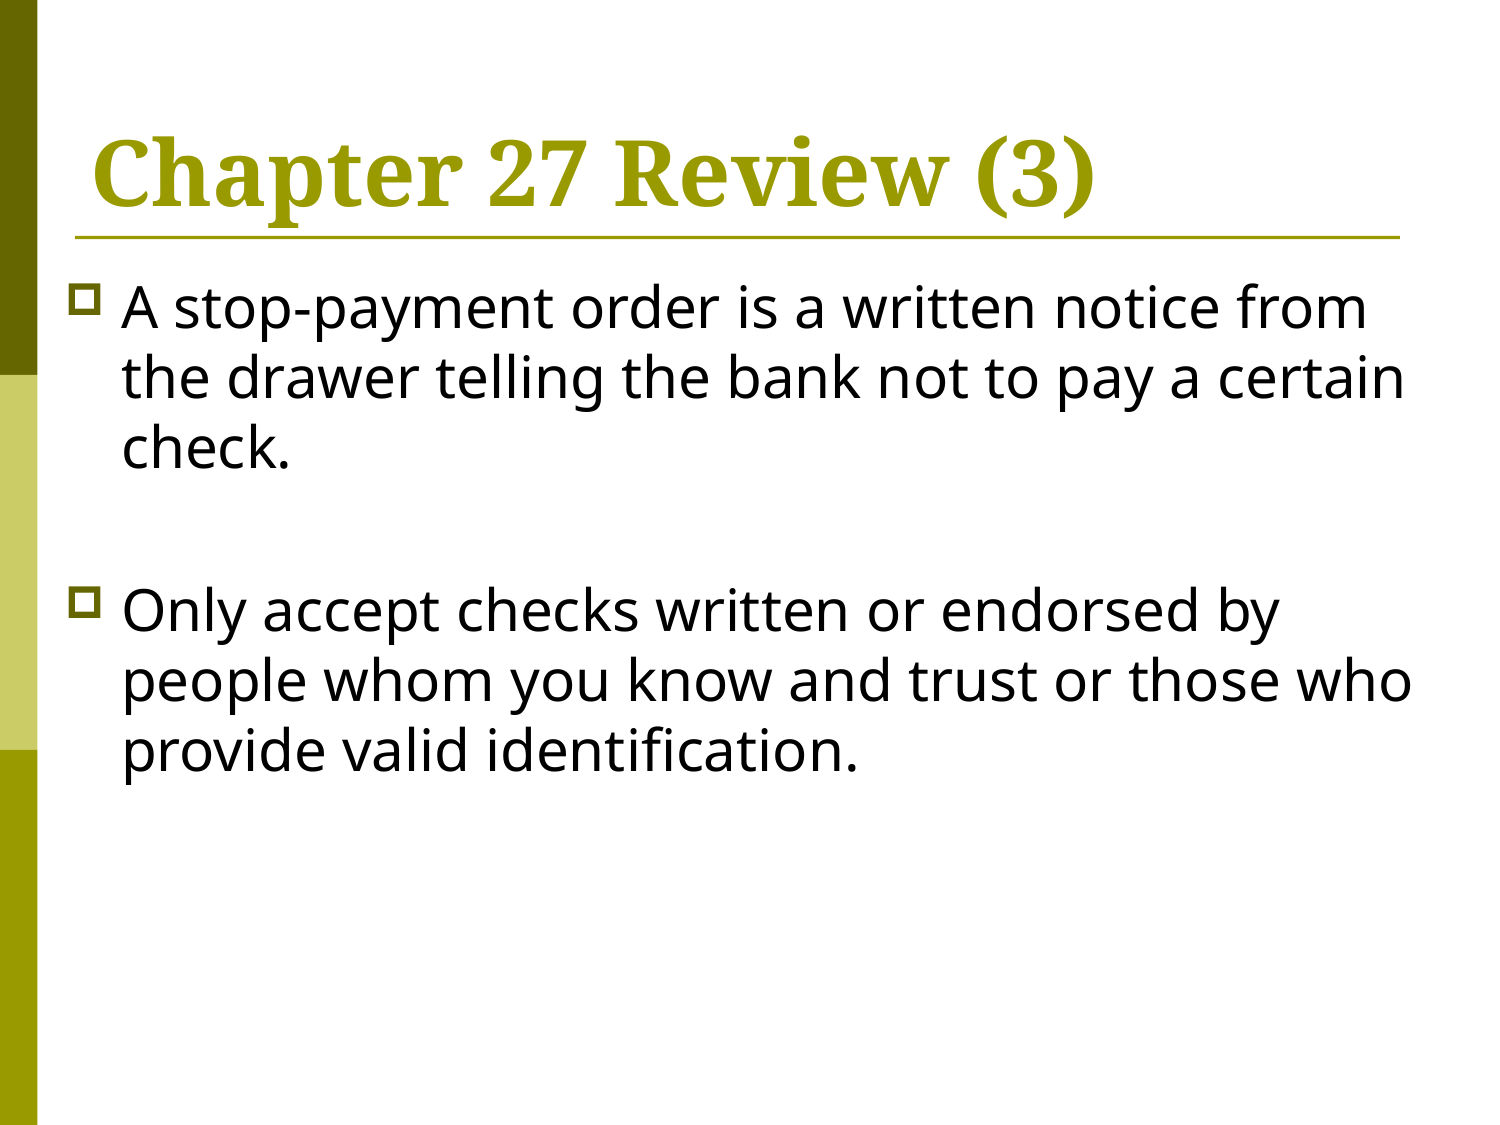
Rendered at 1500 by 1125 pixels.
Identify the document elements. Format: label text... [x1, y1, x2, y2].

list A stop-payment order is a written notice from the drawer telling the bank not to pay a certain check. Only accept checks written or endorsed by people whom you know and trust or those who provide valid identification. [49, 262, 1463, 1006]
title Chapter 27 Review (3) [74, 45, 1426, 233]
